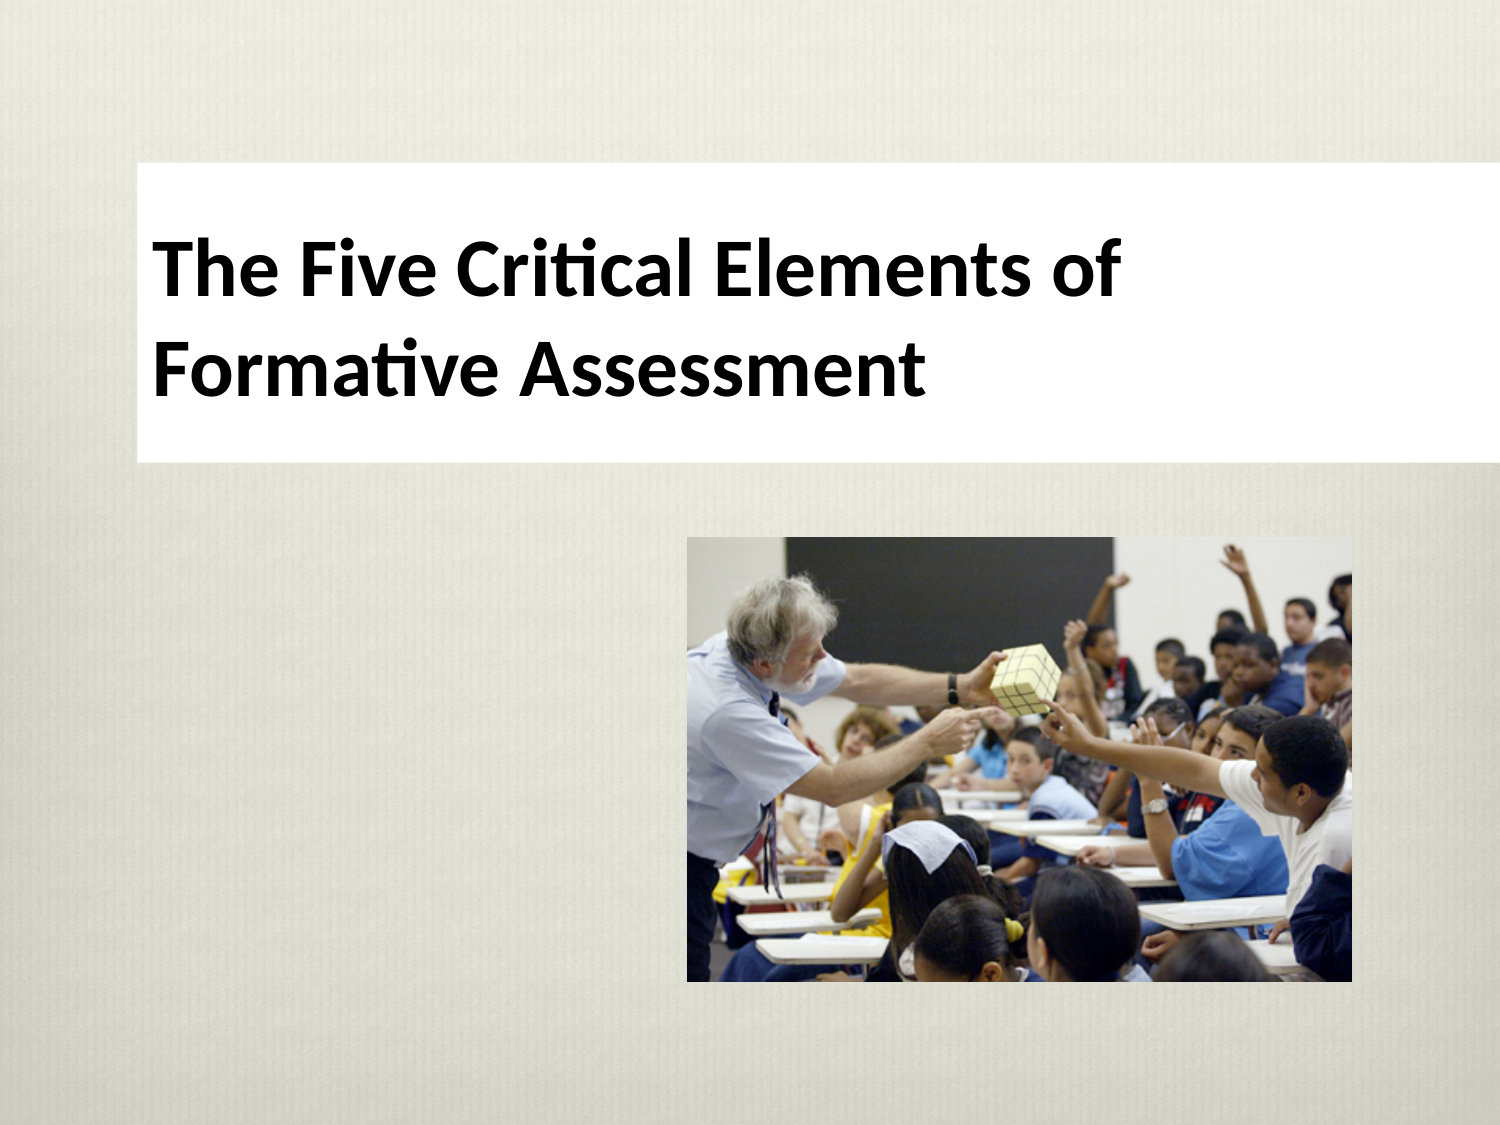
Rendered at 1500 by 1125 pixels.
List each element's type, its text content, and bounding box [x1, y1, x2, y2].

picture [686, 536, 1353, 983]
title The Five Critical Elements of Formative Assessment [137, 162, 1500, 463]
